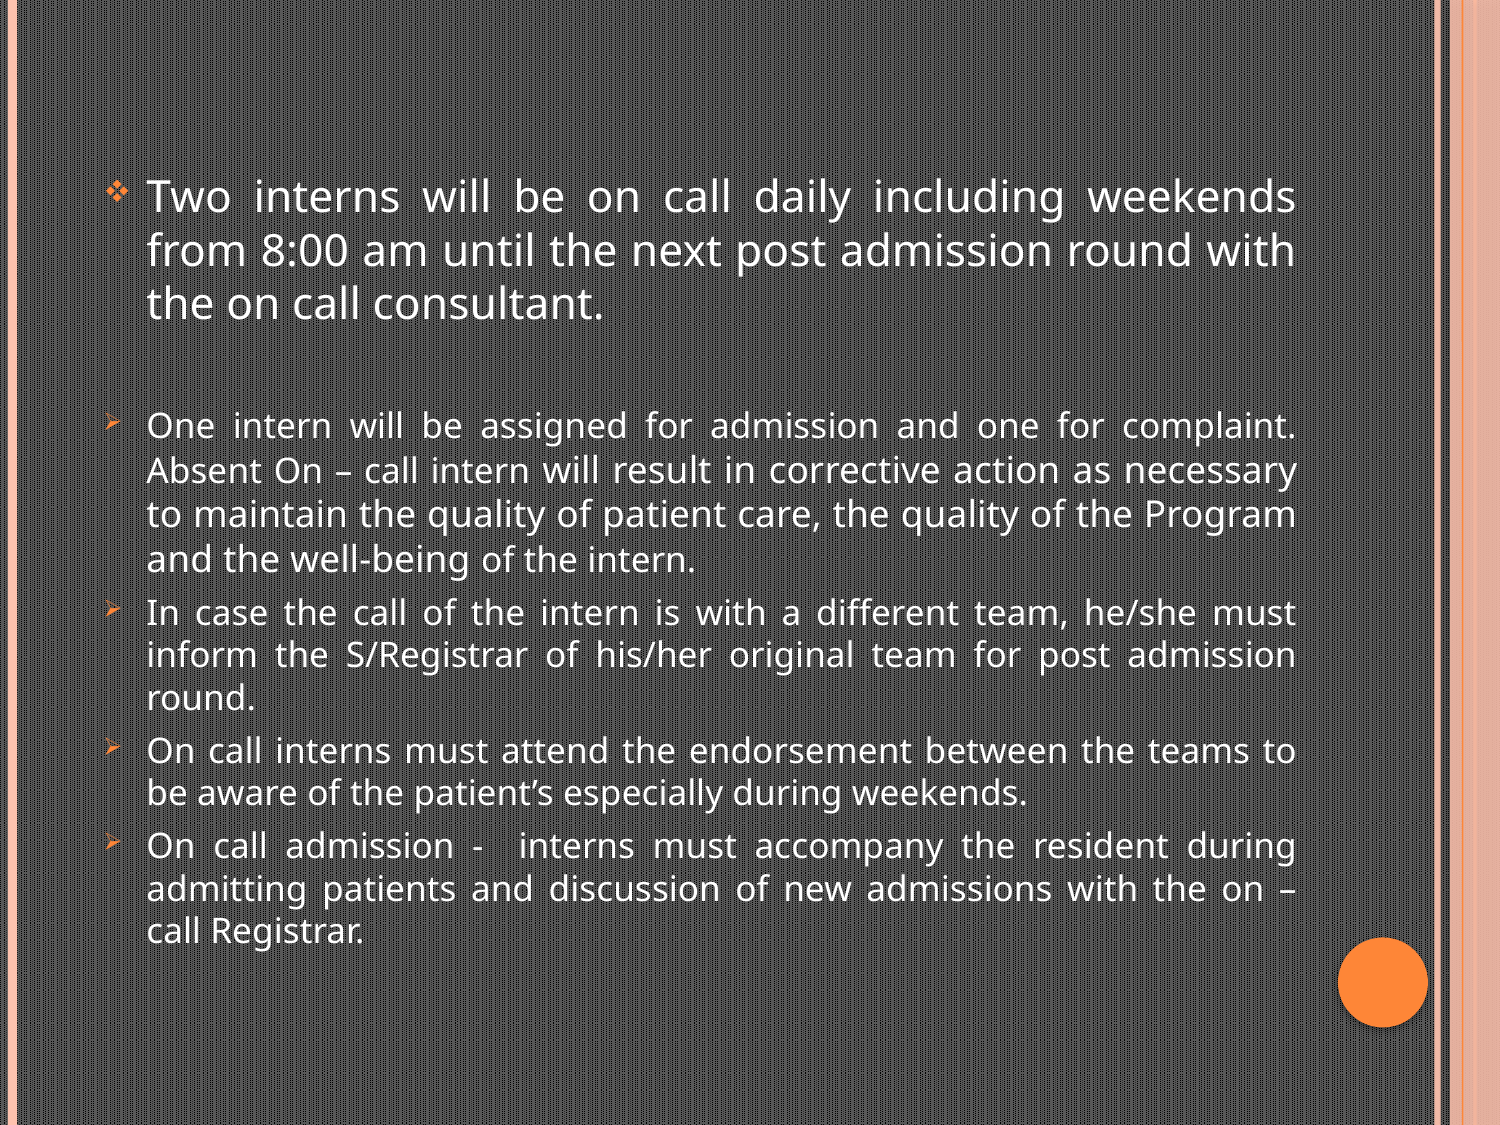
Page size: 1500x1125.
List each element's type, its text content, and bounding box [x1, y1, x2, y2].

list Two interns will be on call daily including weekends from 8:00 am until the next post admission round with the on call consultant. One intern will be assigned for admission and one for complaint. Absent On – call intern will result in corrective action as necessary to maintain the quality of patient care, the quality of the Program and the well-being of the intern. In case the call of the intern is with a different team, he/she must inform the S/Registrar of his/her original team for post admission round. On call interns must attend the endorsement between the teams to be aware of the patient’s especially during weekends. On call admission - interns must accompany the resident during admitting patients and discussion of new admissions with the on – call Registrar. [88, 160, 1314, 961]
